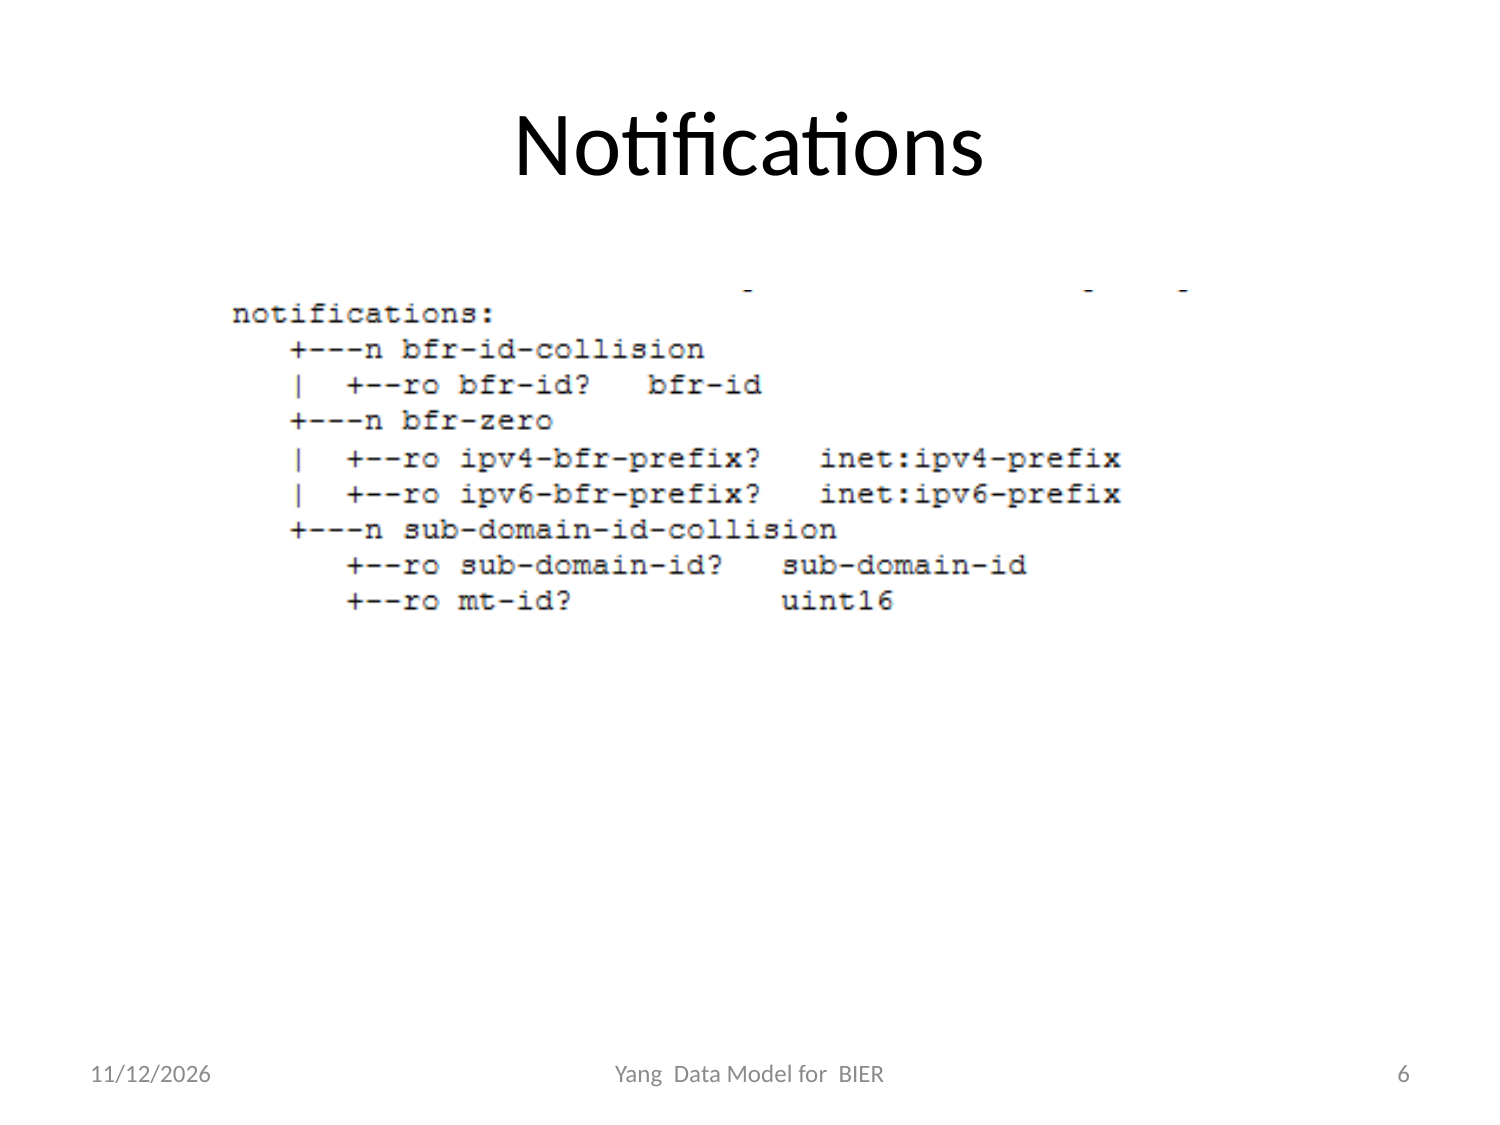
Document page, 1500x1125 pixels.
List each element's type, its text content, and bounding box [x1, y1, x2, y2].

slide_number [75, 1042, 425, 1103]
title Notifications [75, 45, 1425, 233]
picture [194, 290, 1294, 634]
footer Yang Data Model for BIER [512, 1042, 988, 1103]
slide_number 6 [1074, 1042, 1425, 1103]
